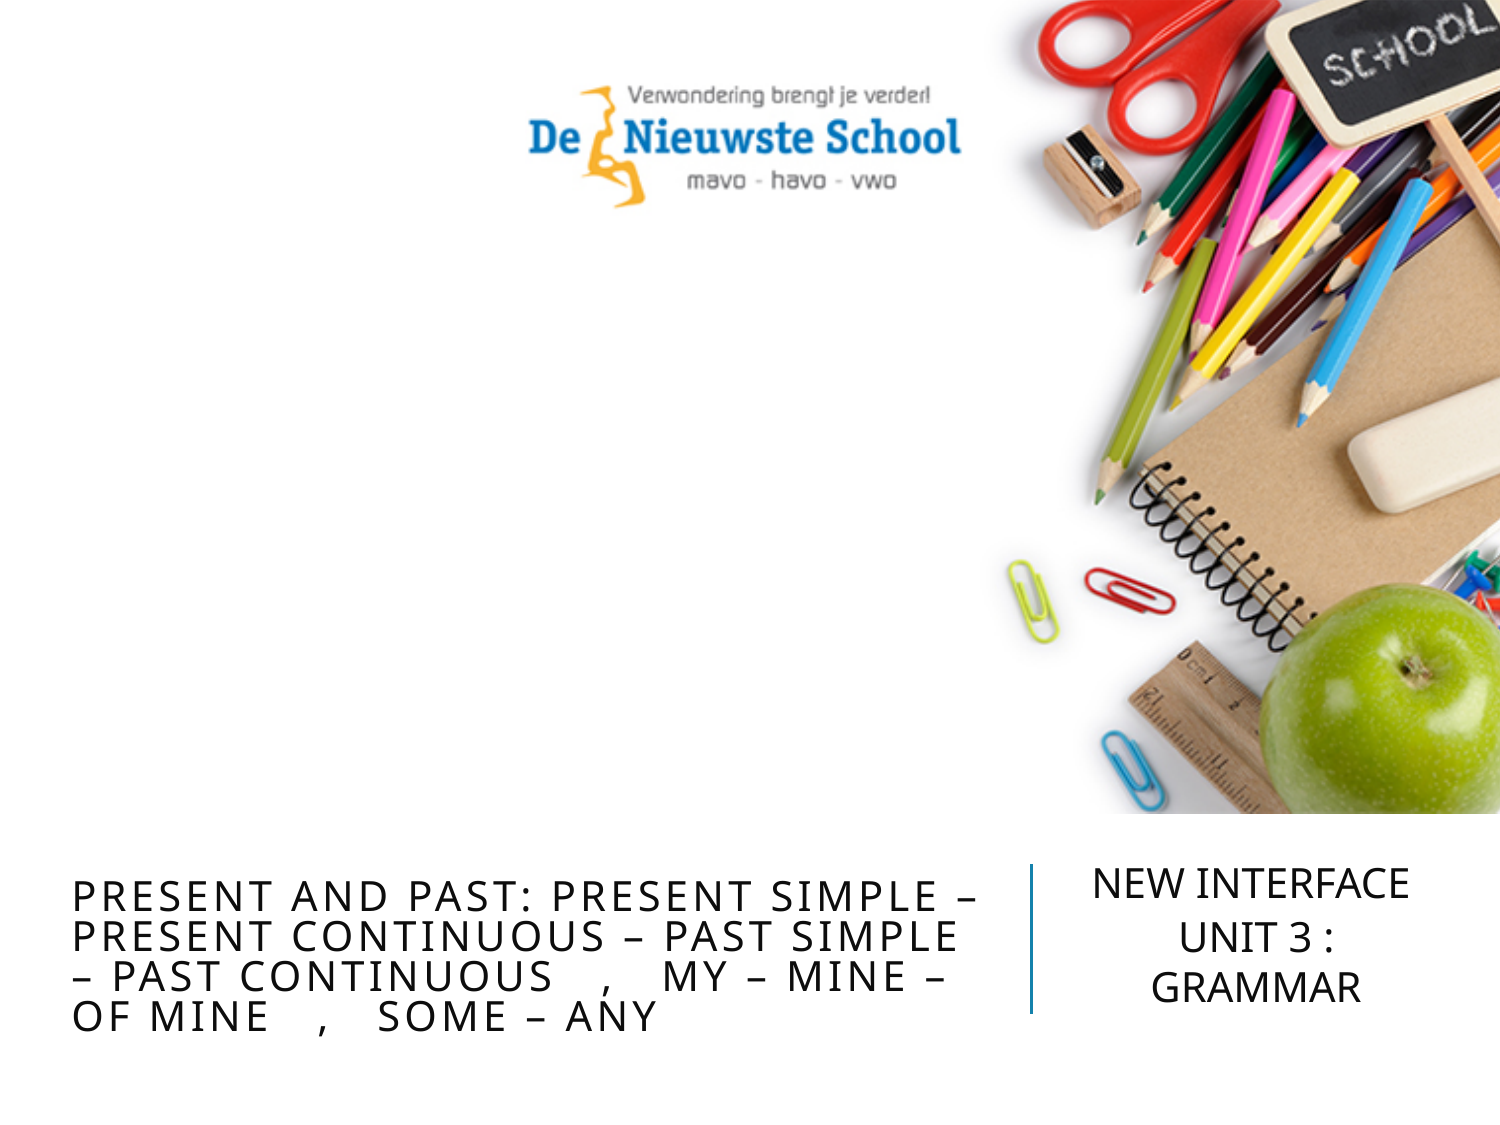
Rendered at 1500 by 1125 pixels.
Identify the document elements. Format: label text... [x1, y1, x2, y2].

picture [0, 0, 1500, 814]
subtitle NEW INTERFACE UNIT 3 : GRAMMAR [1059, 821, 1454, 1054]
title Present and past: present simple – present continuous – past simple – past continuous , MY – mine – of mine , some – any [56, 821, 1013, 1106]
